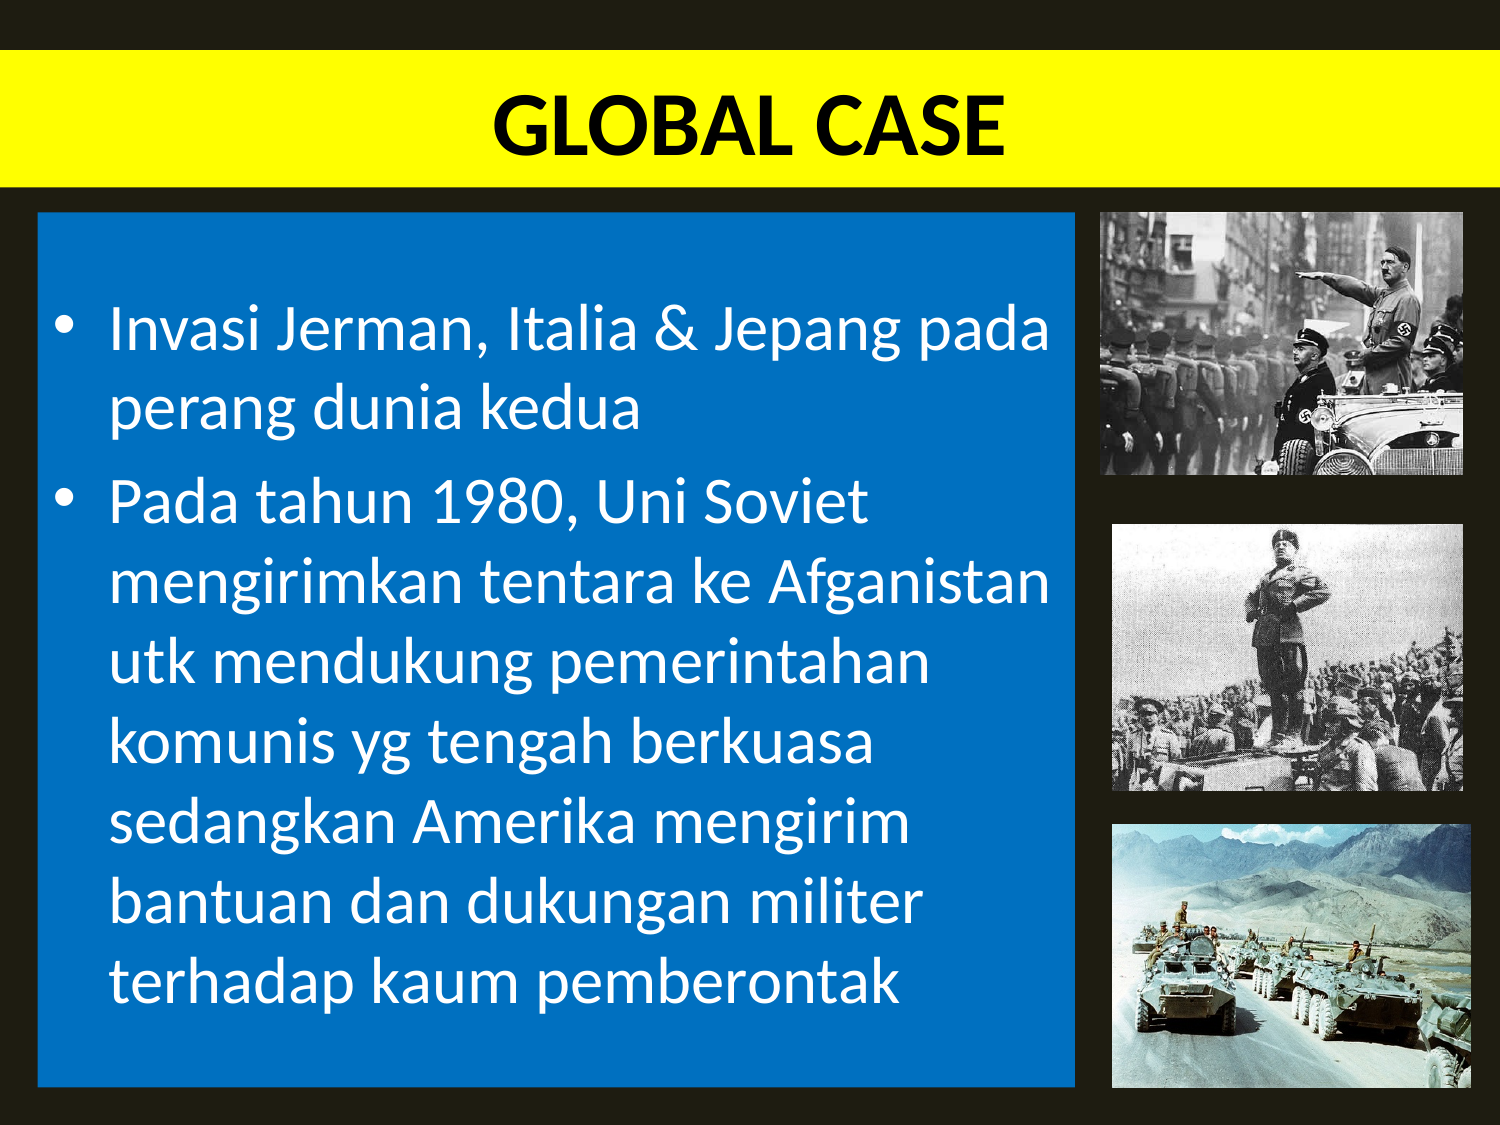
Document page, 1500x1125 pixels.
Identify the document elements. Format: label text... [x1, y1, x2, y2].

picture [1112, 824, 1471, 1088]
picture [1099, 212, 1463, 476]
picture [1112, 524, 1463, 792]
list Invasi Jerman, Italia & Jepang pada perang dunia kedua Pada tahun 1980, Uni Soviet mengirimkan tentara ke Afganistan utk mendukung pemerintahan komunis yg tengah berkuasa sedangkan Amerika mengirim bantuan dan dukungan militer terhadap kaum pemberontak [37, 212, 1075, 1088]
title GLOBAL CASE [0, 50, 1500, 188]
